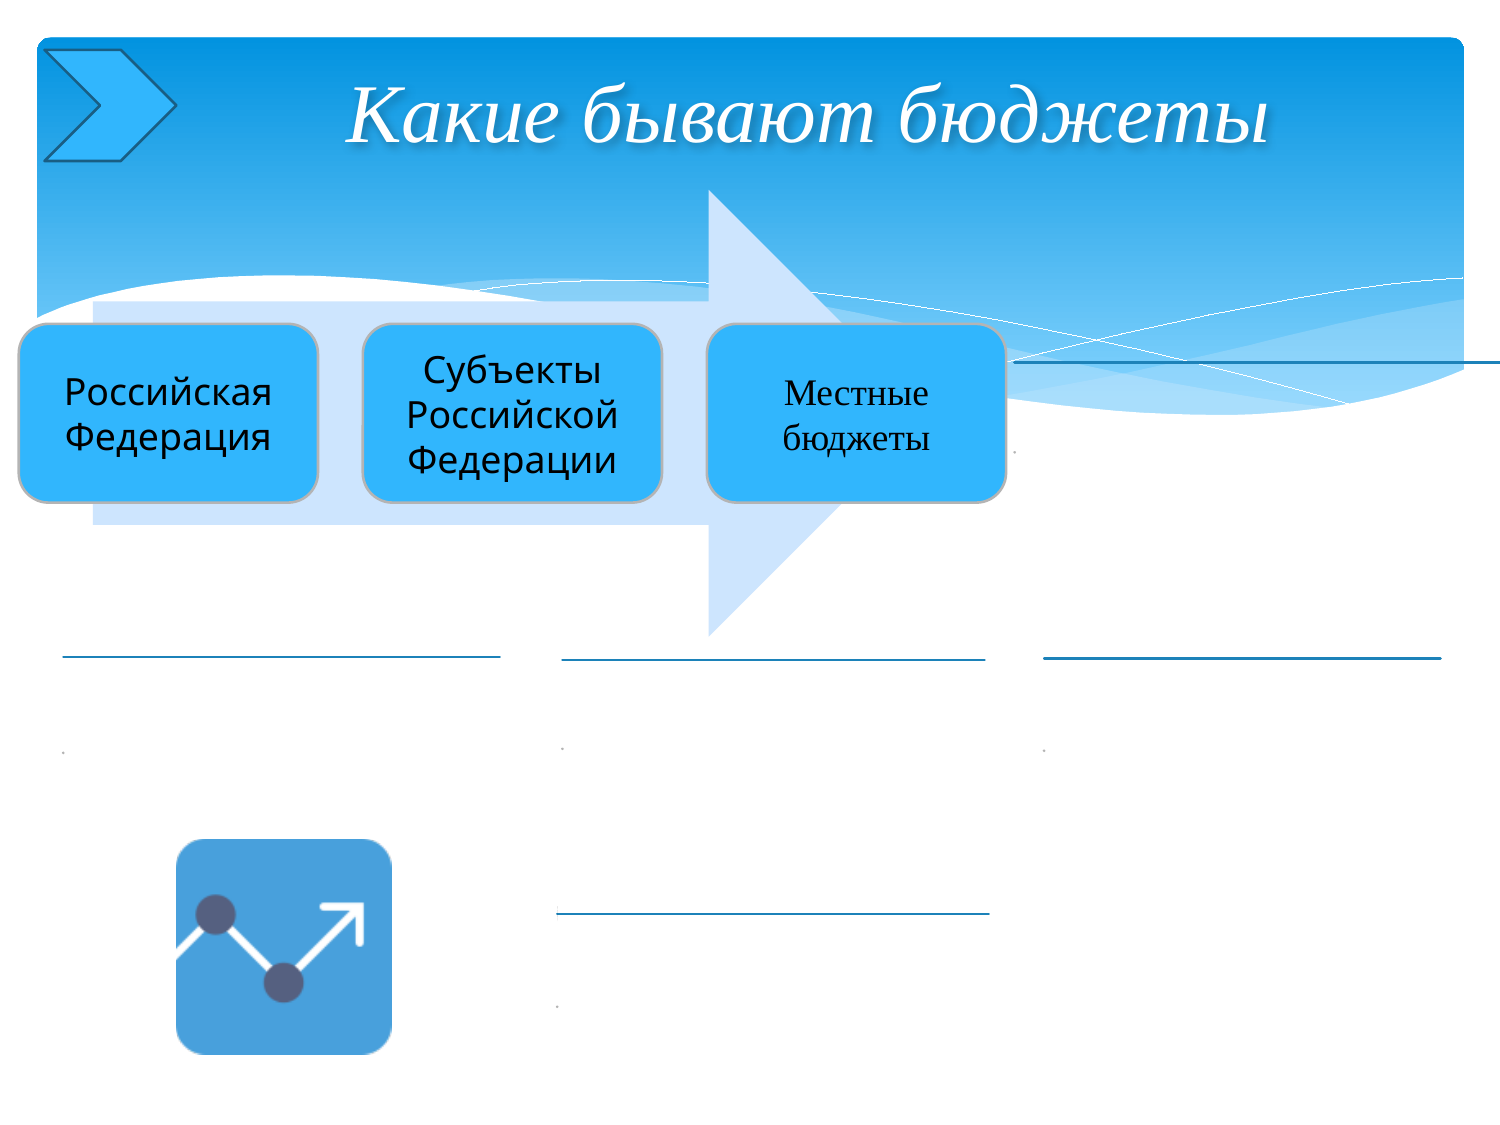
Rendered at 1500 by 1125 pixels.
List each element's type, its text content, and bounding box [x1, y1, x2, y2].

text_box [62, 646, 501, 802]
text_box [1014, 317, 1500, 498]
text_box [43, 48, 178, 163]
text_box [556, 867, 990, 1054]
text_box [1043, 612, 1441, 798]
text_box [18, 189, 1007, 637]
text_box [562, 646, 985, 794]
title Какие бывают бюджеты [178, 50, 1460, 167]
picture [176, 839, 392, 1055]
